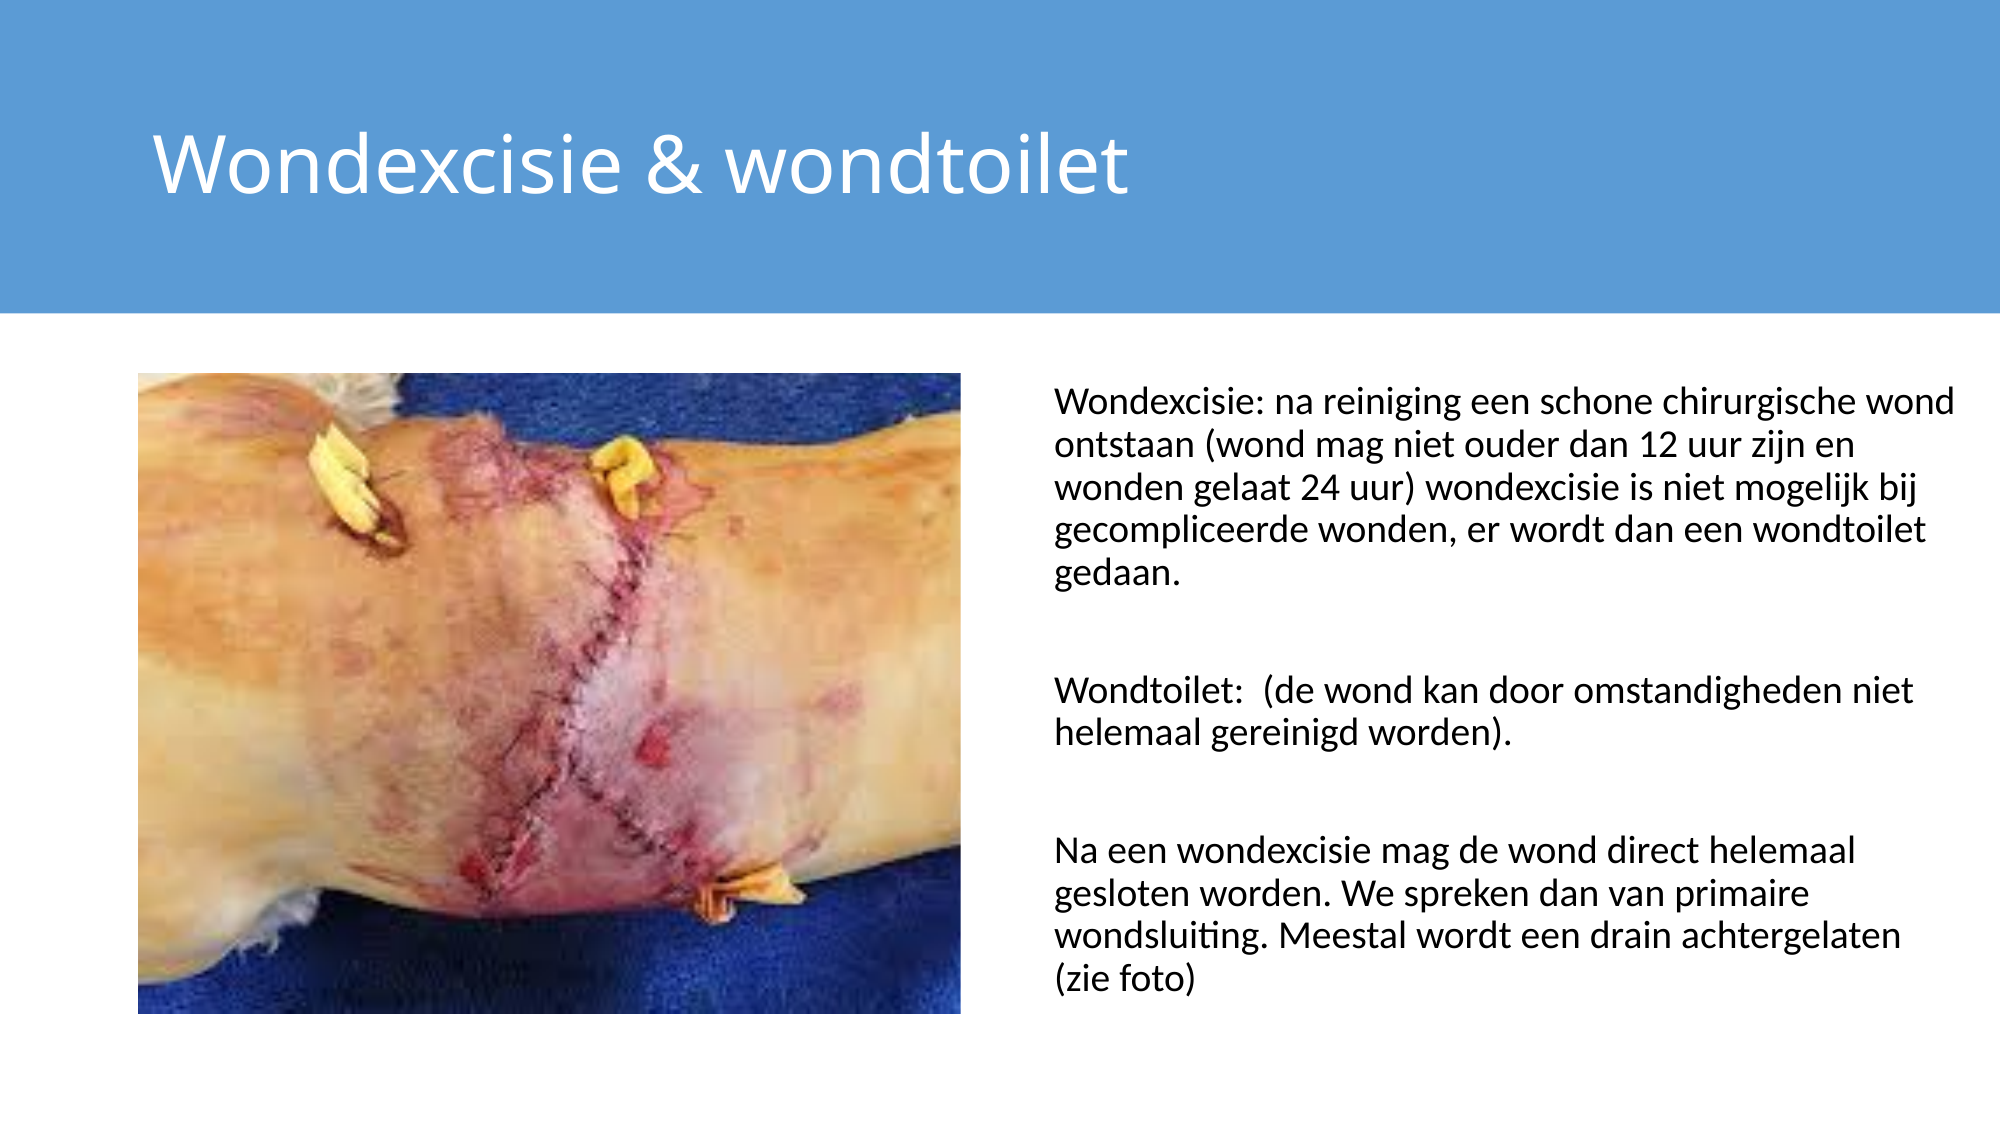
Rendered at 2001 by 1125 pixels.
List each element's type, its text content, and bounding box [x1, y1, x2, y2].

list Wondexcisie: na reiniging een schone chirurgische wond ontstaan (wond mag niet ouder dan 12 uur zijn en wonden gelaat 24 uur) wondexcisie is niet mogelijk bij gecompliceerde wonden, er wordt dan een wondtoilet gedaan. Wondtoilet: (de wond kan door omstandigheden niet helemaal gereinigd worden). Na een wondexcisie mag de wond direct helemaal gesloten worden. We spreken dan van primaire wondsluiting. Meestal wordt een drain achtergelaten (zie foto) [1039, 373, 1974, 1014]
title Wondexcisie & wondtoilet [137, 59, 1863, 278]
text_box [0, 0, 2000, 314]
picture [137, 373, 961, 1014]
